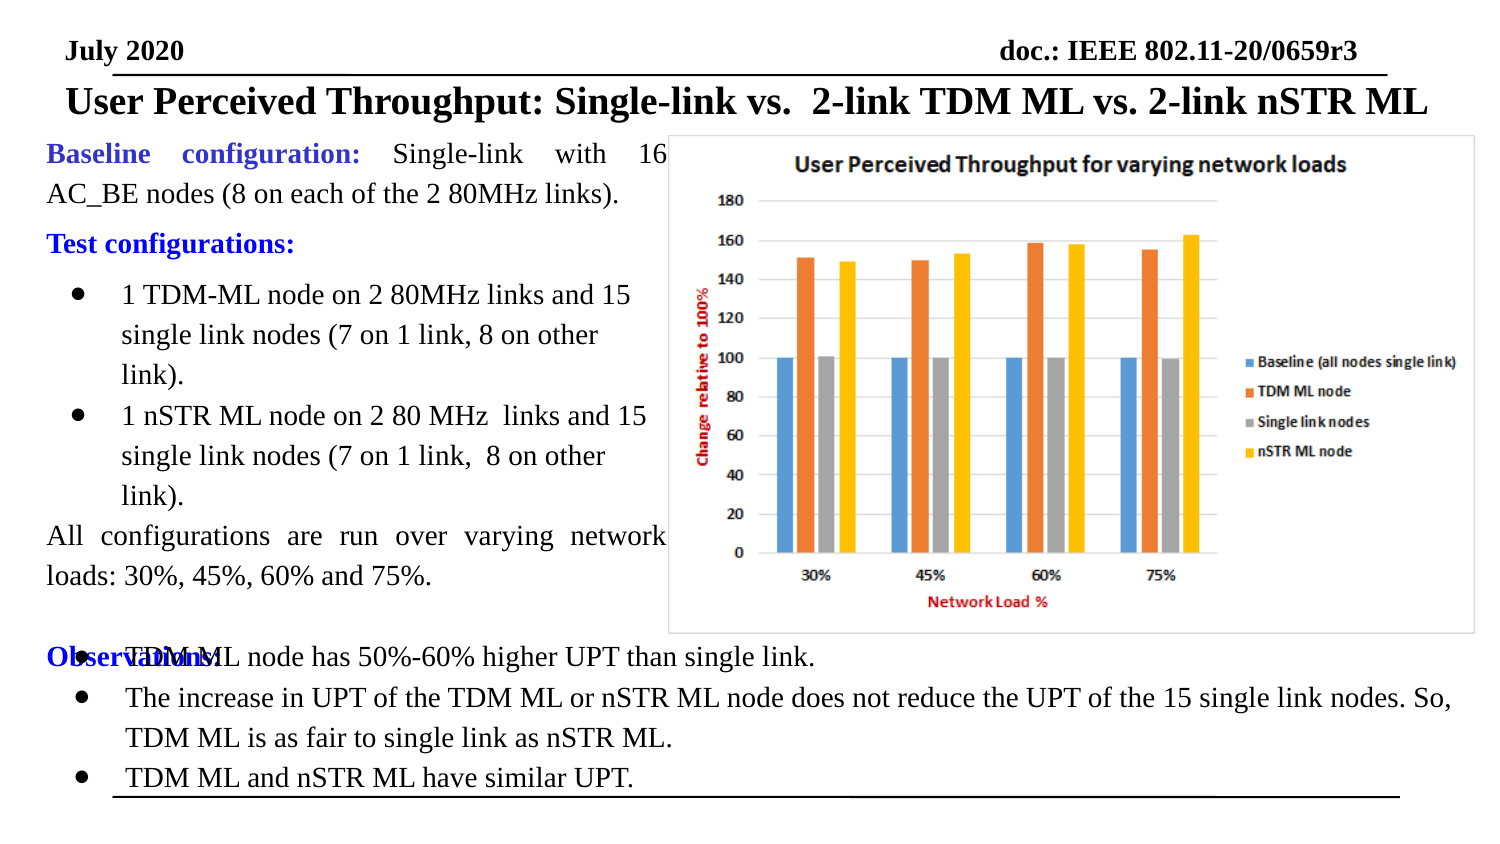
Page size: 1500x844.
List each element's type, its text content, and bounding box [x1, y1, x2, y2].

text_box TDM ML node has 50%-60% higher UPT than single link. The increase in UPT of the TDM ML or nSTR ML node does not reduce the UPT of the 15 single link nodes. So, TDM ML is as fair to single link as nSTR ML. TDM ML and nSTR ML have similar UPT. [35, 617, 1475, 770]
picture [668, 135, 1476, 634]
list Baseline configuration: Single-link with 16 AC_BE nodes (8 on each of the 2 80MHz links). Test configurations: 1 TDM-ML node on 2 80MHz links and 15 single link nodes (7 on 1 link, 8 on other link). 1 nSTR ML node on 2 80 MHz links and 15 single link nodes (7 on 1 link, 8 on other link). All configurations are run over varying network loads: 30%, 45%, 60% and 75%. Observations: [35, 123, 679, 617]
text_box User Perceived Throughput: Single-link vs. 2-link TDM ML vs. 2-link nSTR ML [50, 52, 1475, 124]
